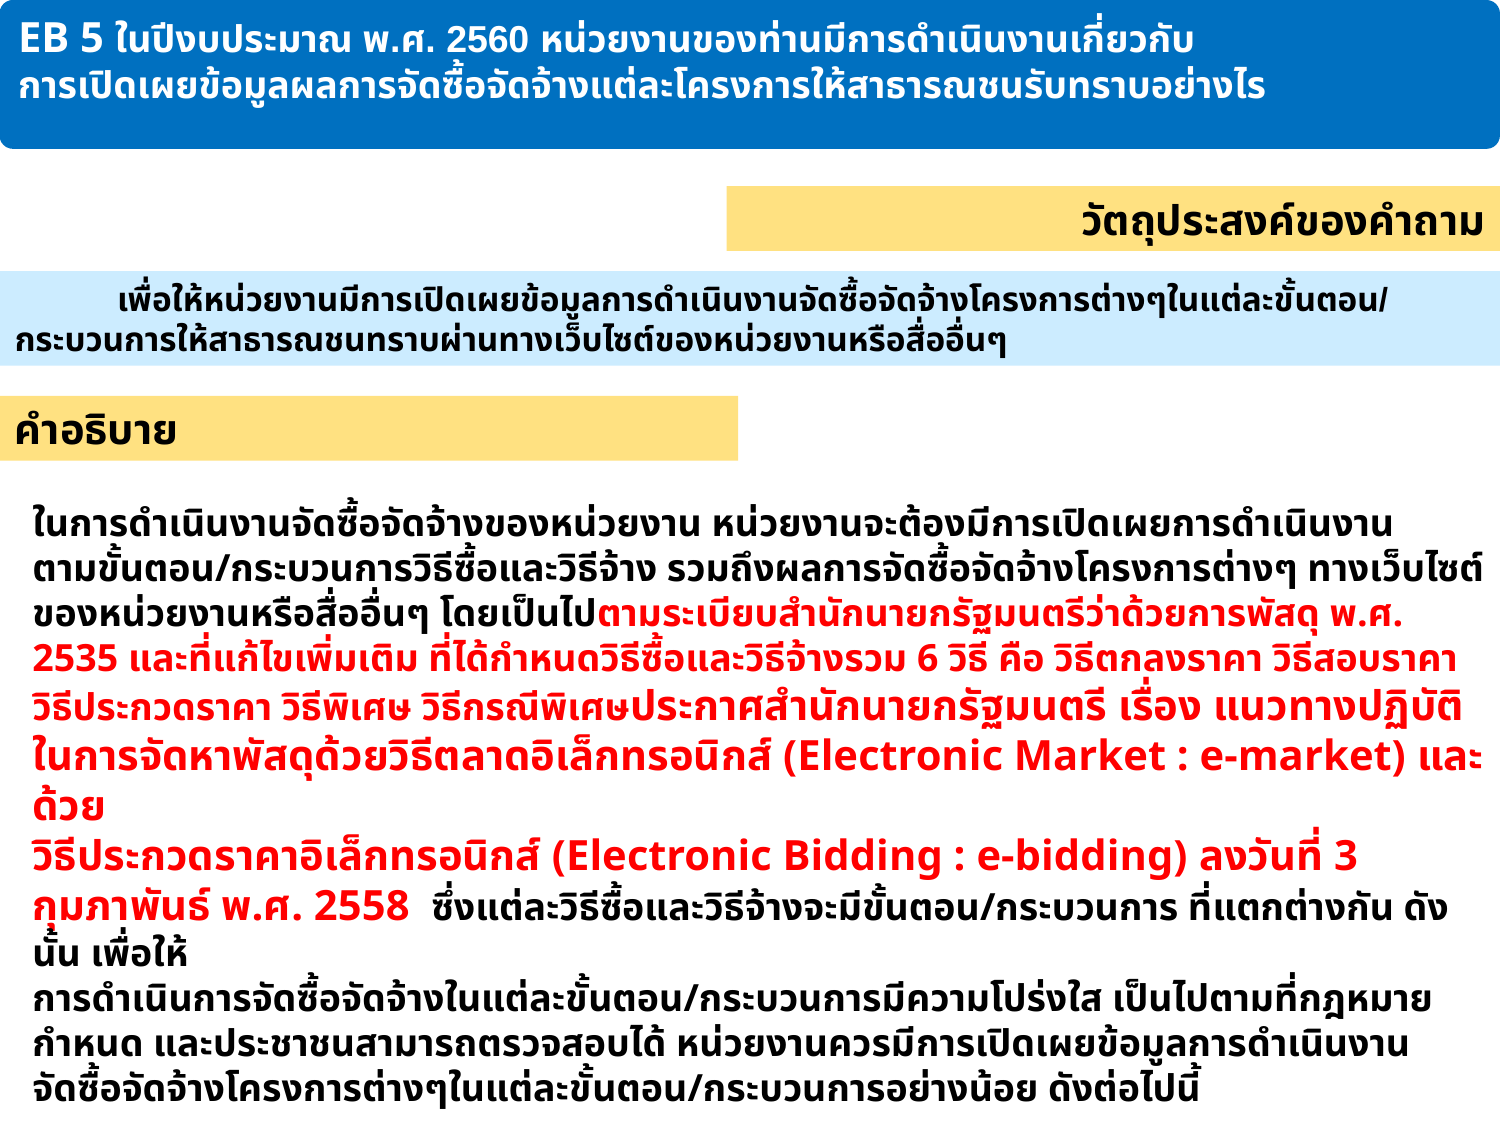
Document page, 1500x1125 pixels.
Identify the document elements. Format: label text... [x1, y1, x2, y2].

text_box วัตถุประสงค์ของคำถาม [726, 186, 1500, 251]
text_box เพื่อให้หน่วยงานมีการเปิดเผยข้อมูลการดำเนินงานจัดซื้อจัดจ้างโครงการต่างๆในแต่ละขั้นตอน/กระบวนการให้สาธารณชนทราบผ่านทางเว็บไซต์ของหน่วยงานหรือสื่ออื่นๆ [0, 271, 1500, 366]
text_box EB 5 ในปีงบประมาณ พ.ศ. 2560 หน่วยงานของท่านมีการดำเนินงานเกี่ยวกับ การเปิดเผยข้อมูลผลการจัดซื้อจัดจ้างแต่ละโครงการให้สาธารณชนรับทราบอย่างไร [0, 0, 1500, 149]
text_box ในการดำเนินงานจัดซื้อจัดจ้างของหน่วยงาน หน่วยงานจะต้องมีการเปิดเผยการดำเนินงาน ตามขั้นตอน/กระบวนการวิธีซื้อและวิธีจ้าง รวมถึงผลการจัดซื้อจัดจ้างโครงการต่างๆ ทางเว็บไซต์ของหน่วยงานหรือสื่ออื่นๆ โดยเป็นไปตามระเบียบสำนักนายกรัฐมนตรีว่าด้วยการพัสดุ พ.ศ. 2535 และที่แก้ไขเพิ่มเติม ที่ได้กำหนดวิธีซื้อและวิธีจ้างรวม 6 วิธี คือ วิธีตกลงราคา วิธีสอบราคา วิธีประกวดราคา วิธีพิเศษ วิธีกรณีพิเศษประกาศสำนักนายกรัฐมนตรี เรื่อง แนวทางปฏิบัติในการจัดหาพัสดุด้วยวิธีตลาดอิเล็กทรอนิกส์ (Electronic Market : e-market) และด้วย วิธีประกวดราคาอิเล็กทรอนิกส์ (Electronic Bidding : e-bidding) ลงวันที่ 3 กุมภาพันธ์ พ.ศ. 2558 ซึ่งแต่ละวิธีซื้อและวิธีจ้างจะมีขั้นตอน/กระบวนการ ที่แตกต่างกัน ดังนั้น เพื่อให้ การดำเนินการจัดซื้อจัดจ้างในแต่ละขั้นตอน/กระบวนการมีความโปร่งใส เป็นไปตามที่กฎหมายกำหนด และประชาชนสามารถตรวจสอบได้ หน่วยงานควรมีการเปิดเผยข้อมูลการดำเนินงาน จัดซื้อจัดจ้างโครงการต่างๆในแต่ละขั้นตอน/กระบวนการอย่างน้อย ดังต่อไปนี้ [17, 491, 1500, 1125]
text_box คำอธิบาย [0, 395, 739, 461]
